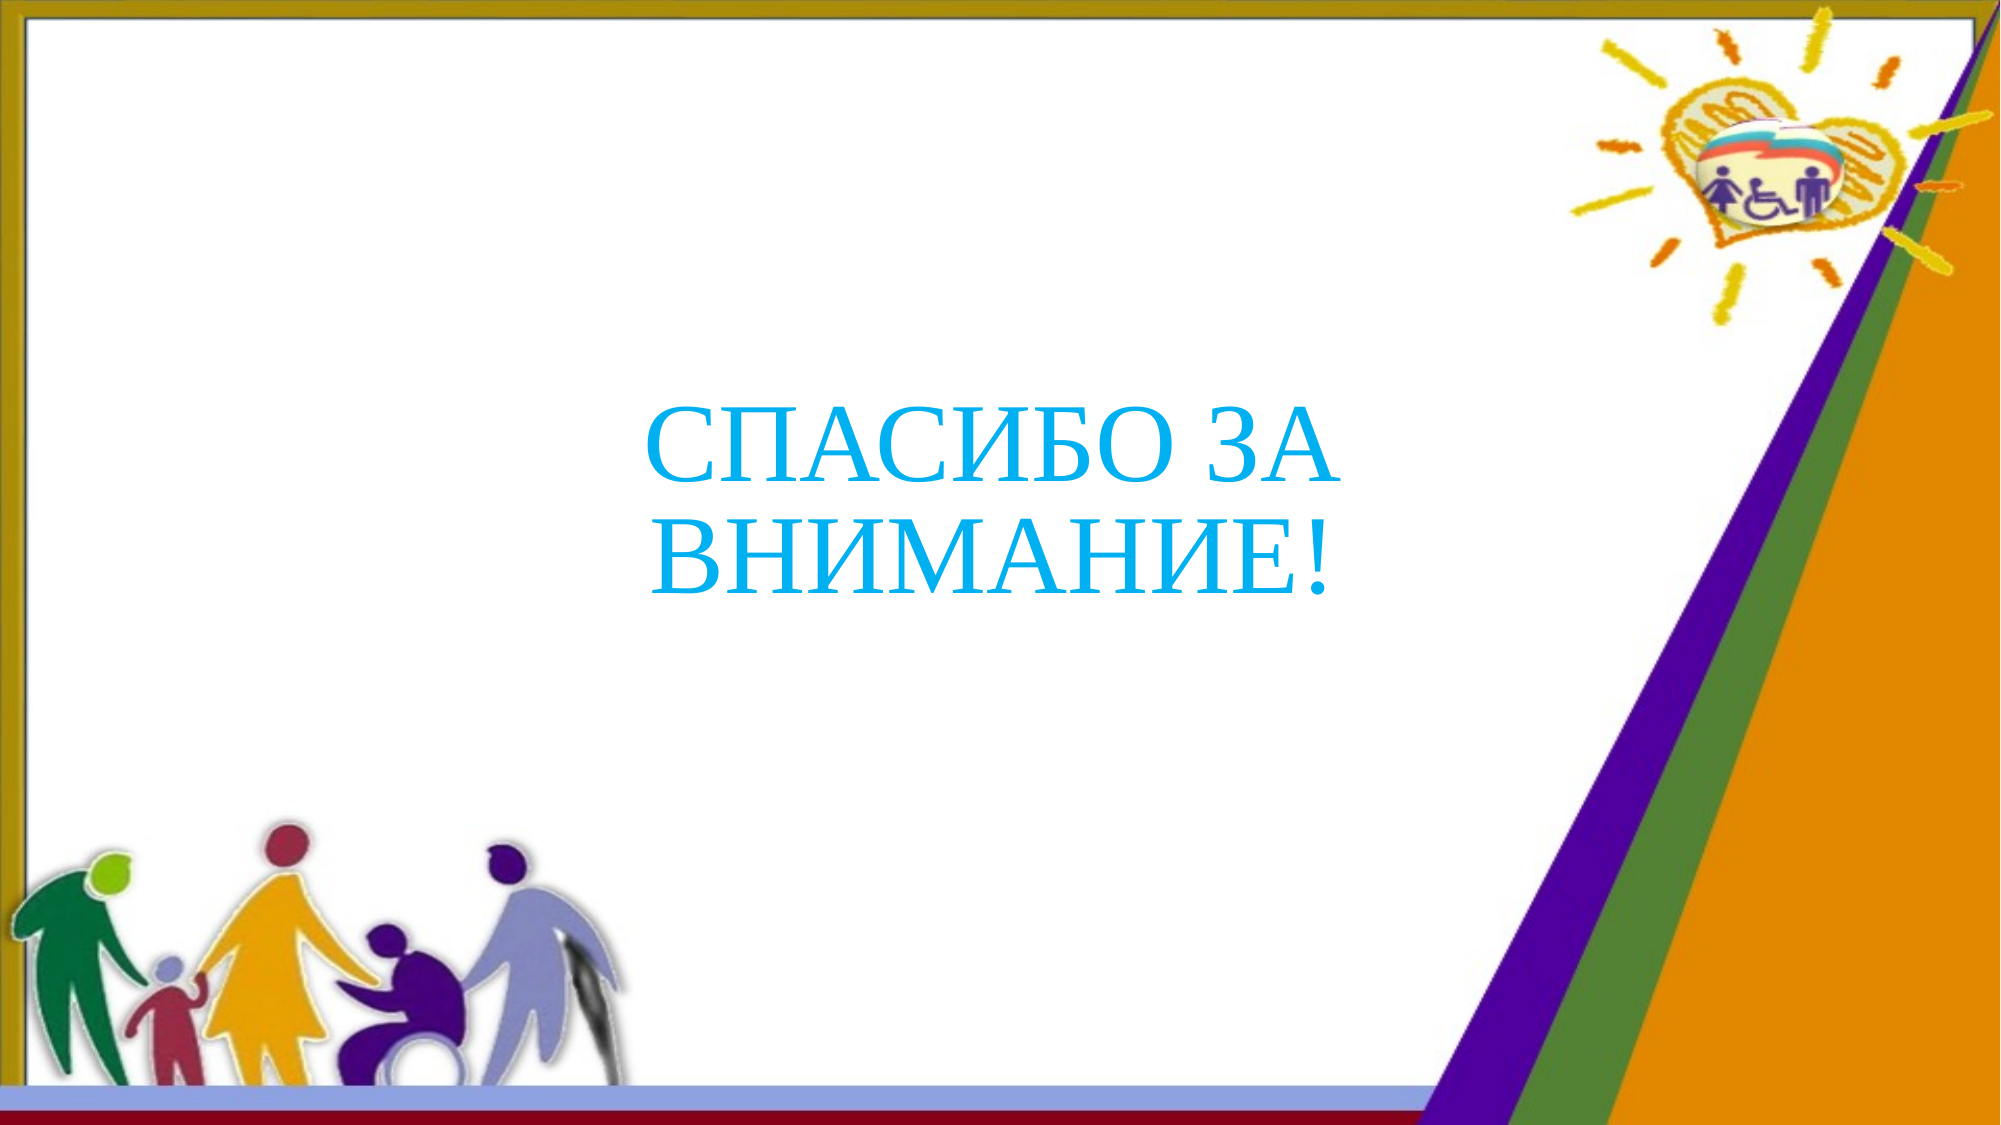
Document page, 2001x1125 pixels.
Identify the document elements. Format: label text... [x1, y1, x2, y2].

title СПАСИБО ЗА ВНИМАНИЕ! [421, 155, 1566, 624]
picture [0, 0, 2001, 1125]
